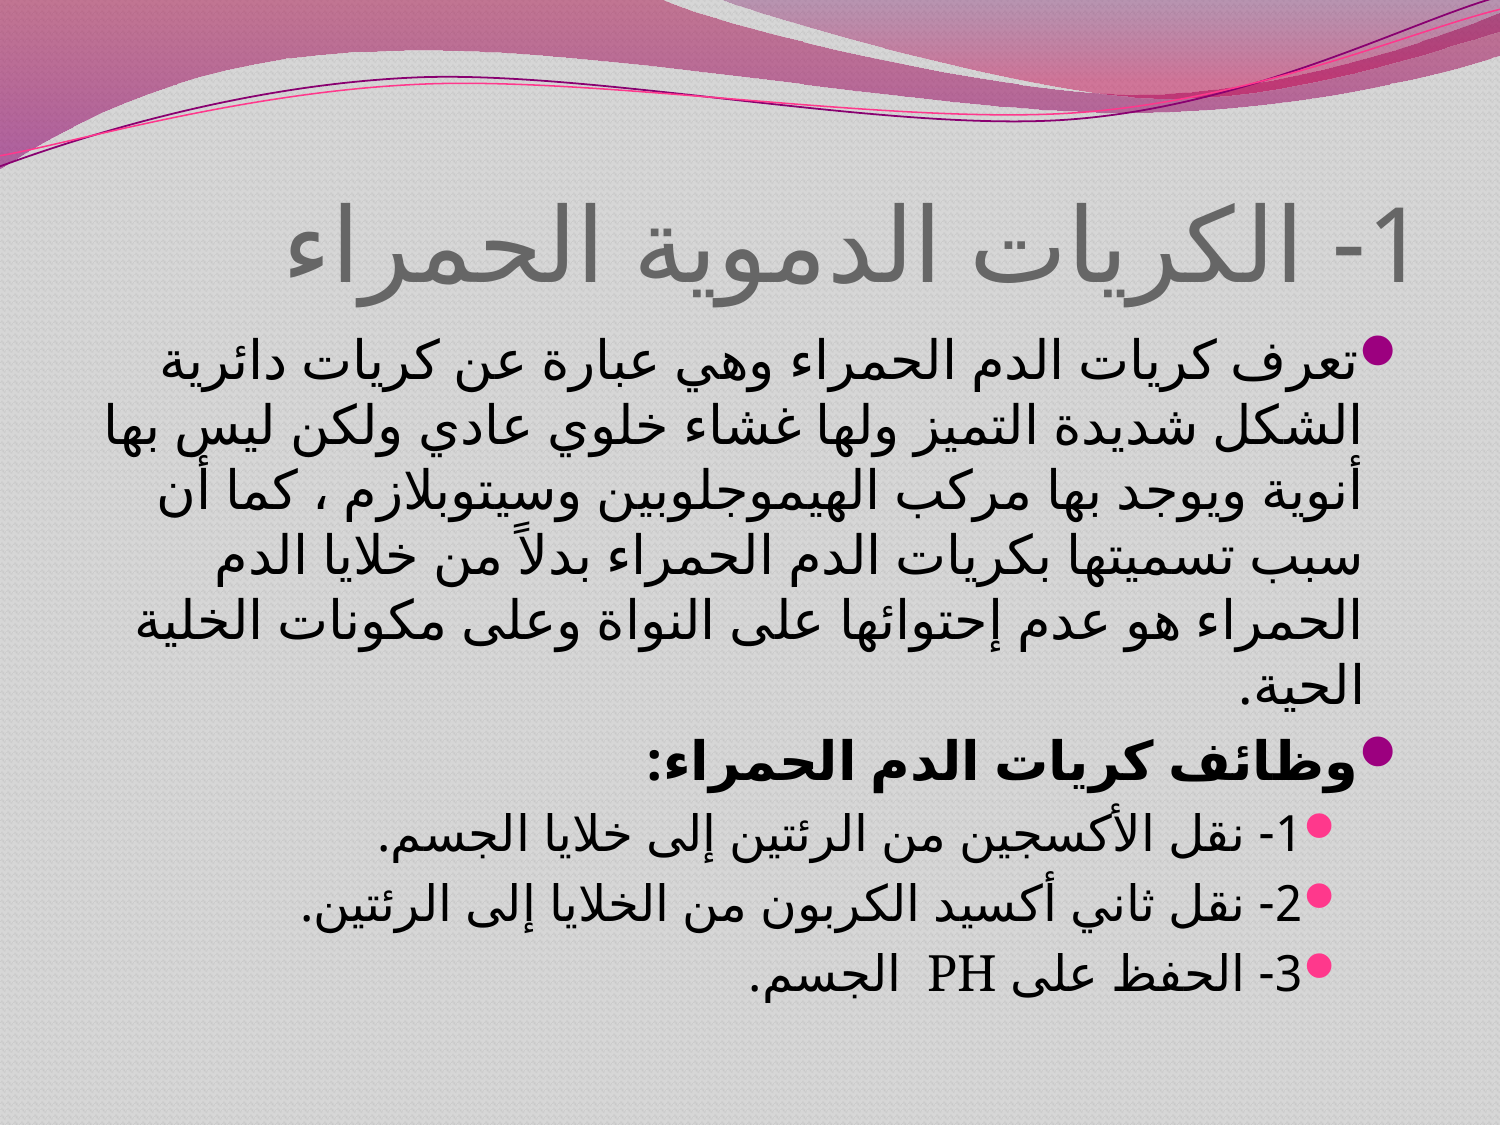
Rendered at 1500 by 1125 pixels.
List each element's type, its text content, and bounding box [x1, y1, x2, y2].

list تعرف كريات الدم الحمراء وهي عبارة عن كريات دائرية الشكل شديدة التميز ولها غشاء خلوي عادي ولكن ليس بها أنوية ويوجد بها مركب الهيموجلوبين وسيتوبلازم ، كما أن سبب تسميتها بكريات الدم الحمراء بدلاً من خلايا الدم الحمراء هو عدم إحتوائها على النواة وعلى مكونات الخلية الحية. وظائف كريات الدم الحمراء: 1- نقل الأكسجين من الرئتين إلى خلايا الجسم. 2- نقل ثاني أكسيد الكربون من الخلايا إلى الرئتين. 3- الحفظ على PH الجسم. [75, 317, 1425, 1038]
title 1- الكريات الدموية الحمراء [75, 115, 1425, 303]
